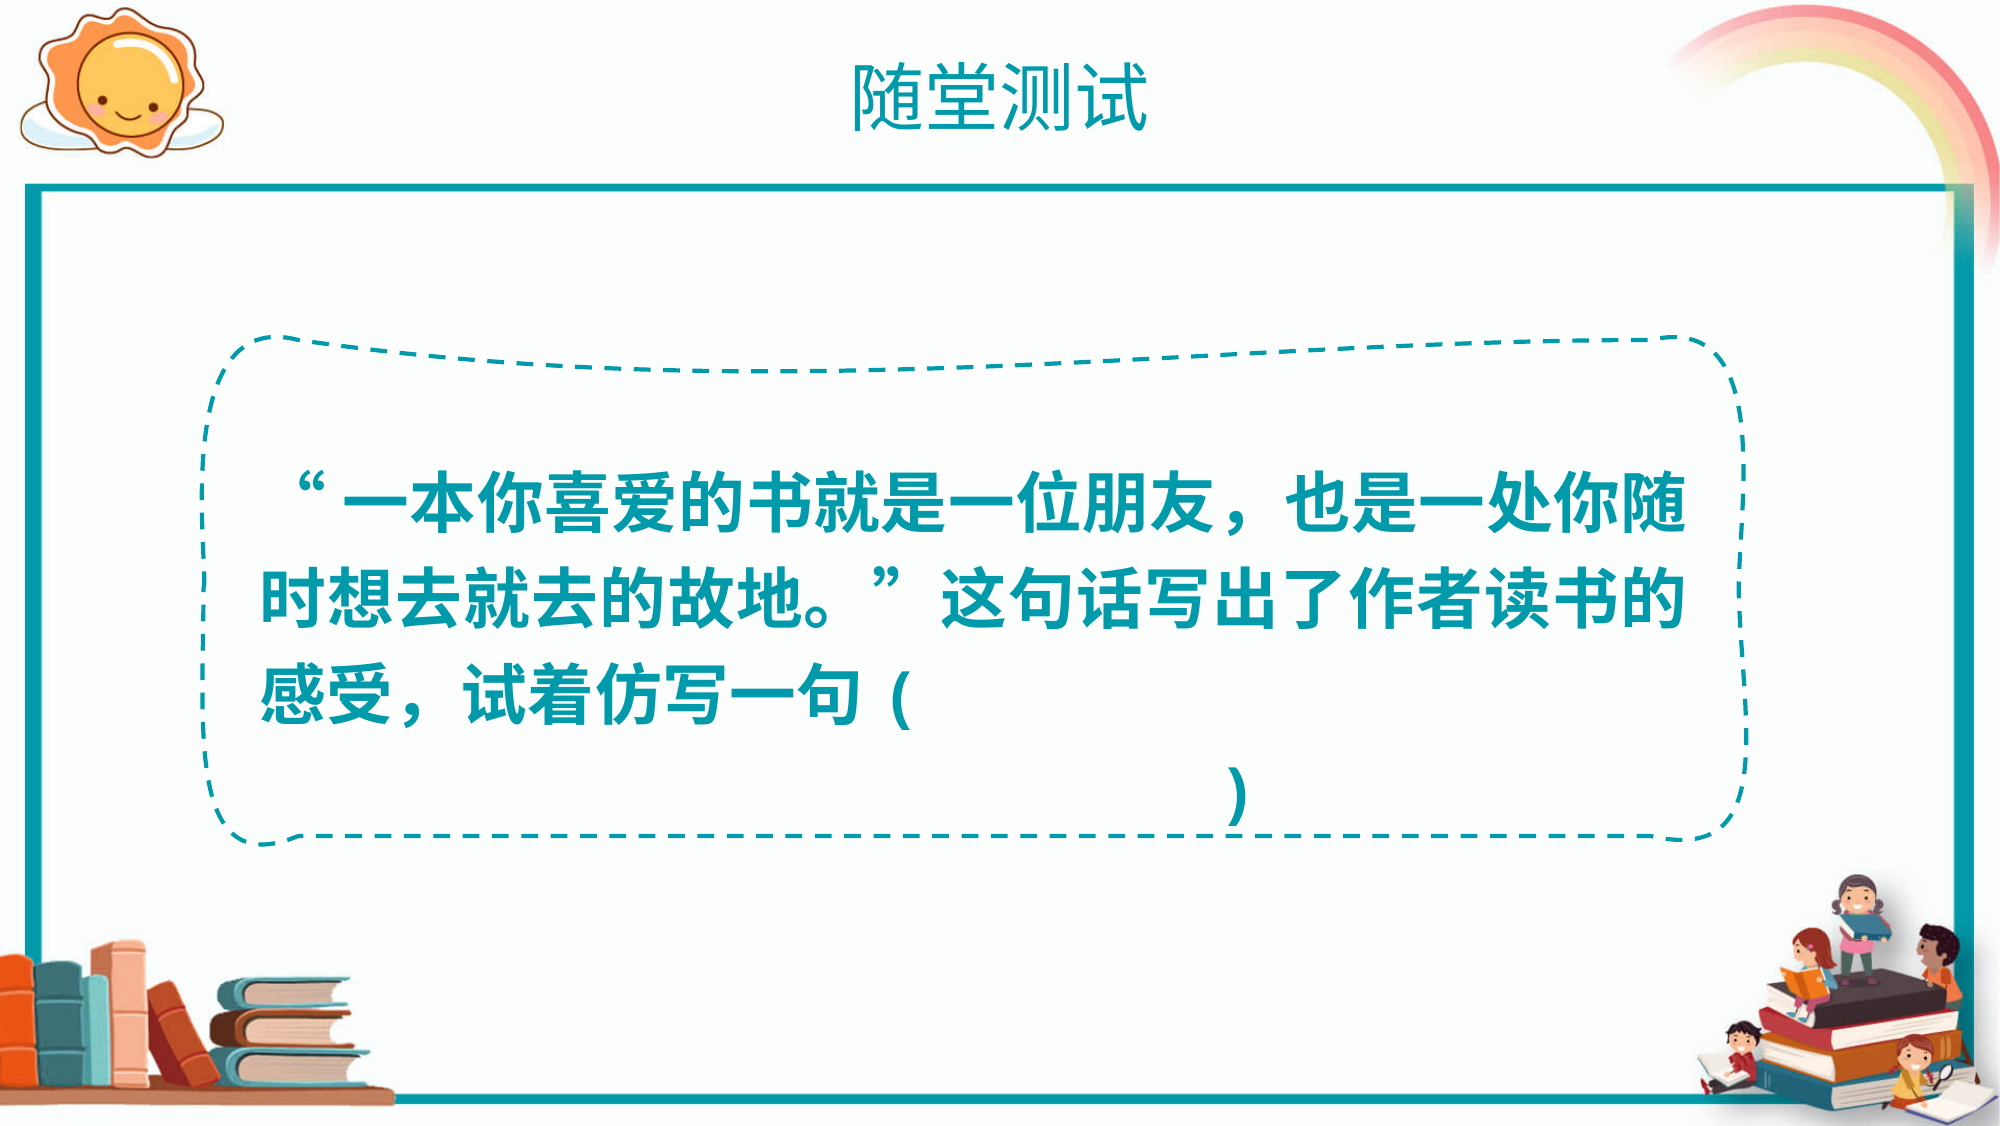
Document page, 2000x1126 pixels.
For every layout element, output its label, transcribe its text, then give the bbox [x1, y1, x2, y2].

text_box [201, 336, 1747, 845]
text_box 随堂测试 [732, 49, 1267, 140]
picture [0, 0, 2000, 1126]
